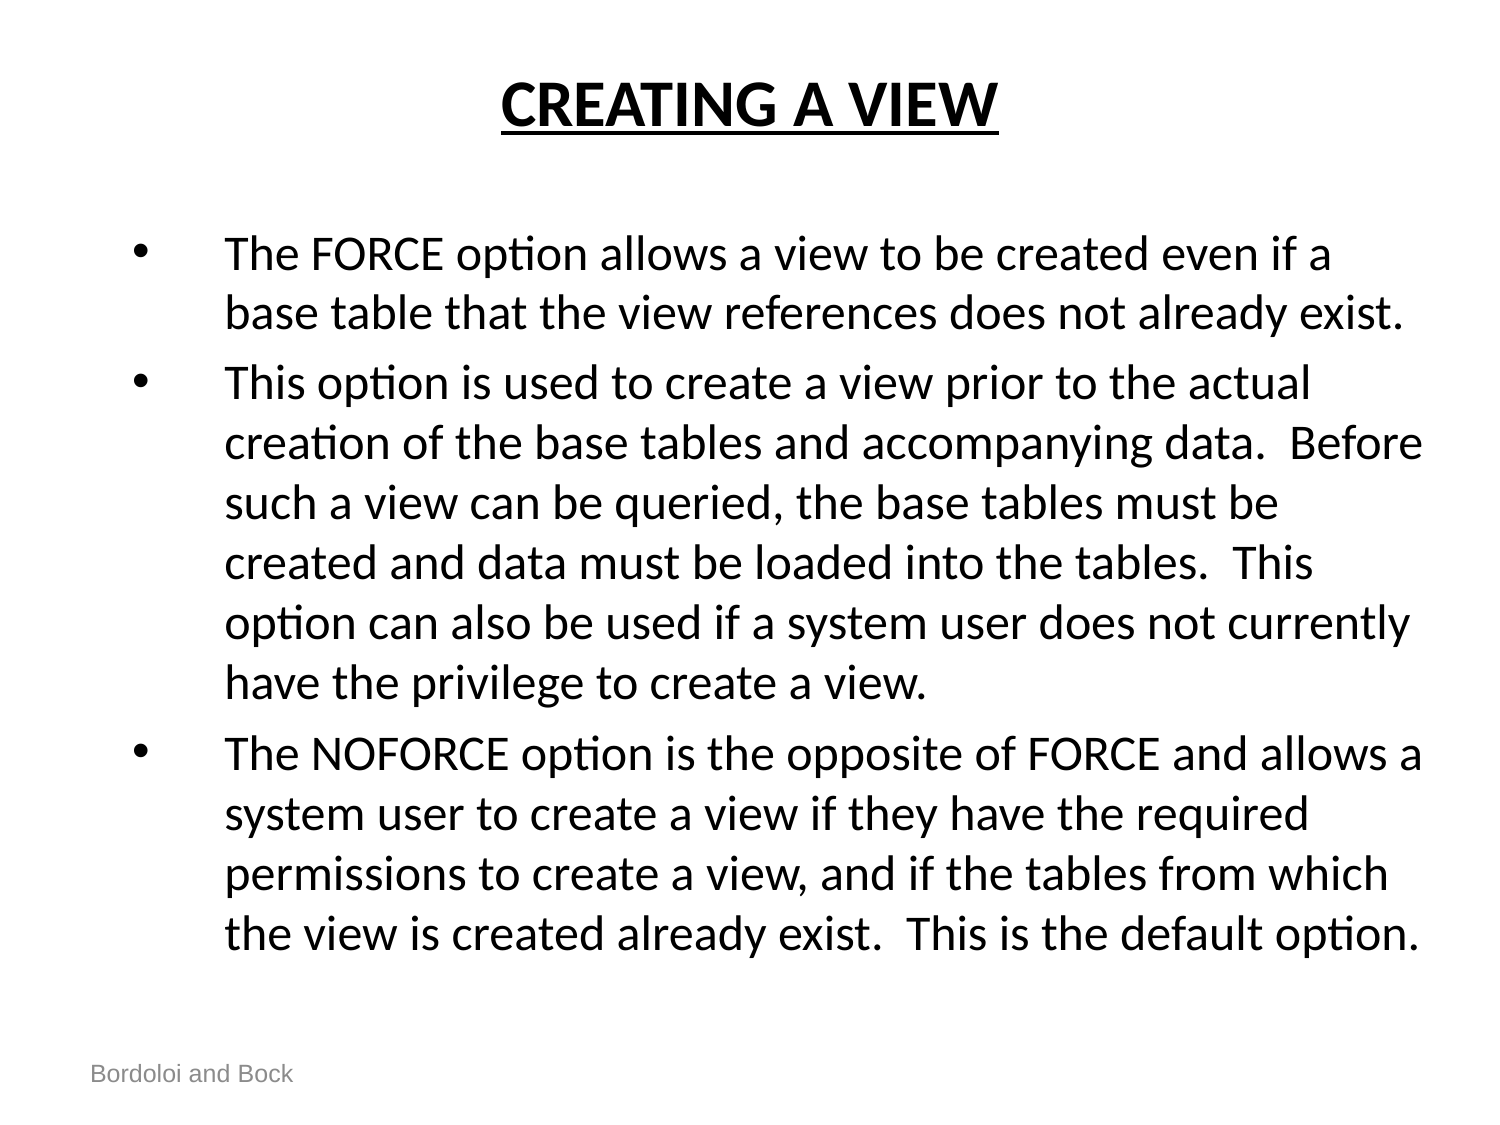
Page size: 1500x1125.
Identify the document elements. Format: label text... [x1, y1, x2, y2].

slide_number Bordoloi and Bock [75, 1042, 425, 1103]
title CREATING A VIEW [112, 24, 1388, 175]
list The FORCE option allows a view to be created even if a base table that the view references does not already exist. This option is used to create a view prior to the actual creation of the base tables and accompanying data. Before such a view can be queried, the base tables must be created and data must be loaded into the tables. This option can also be used if a system user does not currently have the privilege to create a view. The NOFORCE option is the opposite of FORCE and allows a system user to create a view if they have the required permissions to create a view, and if the tables from which the view is created already exist. This is the default option. [50, 212, 1450, 1000]
